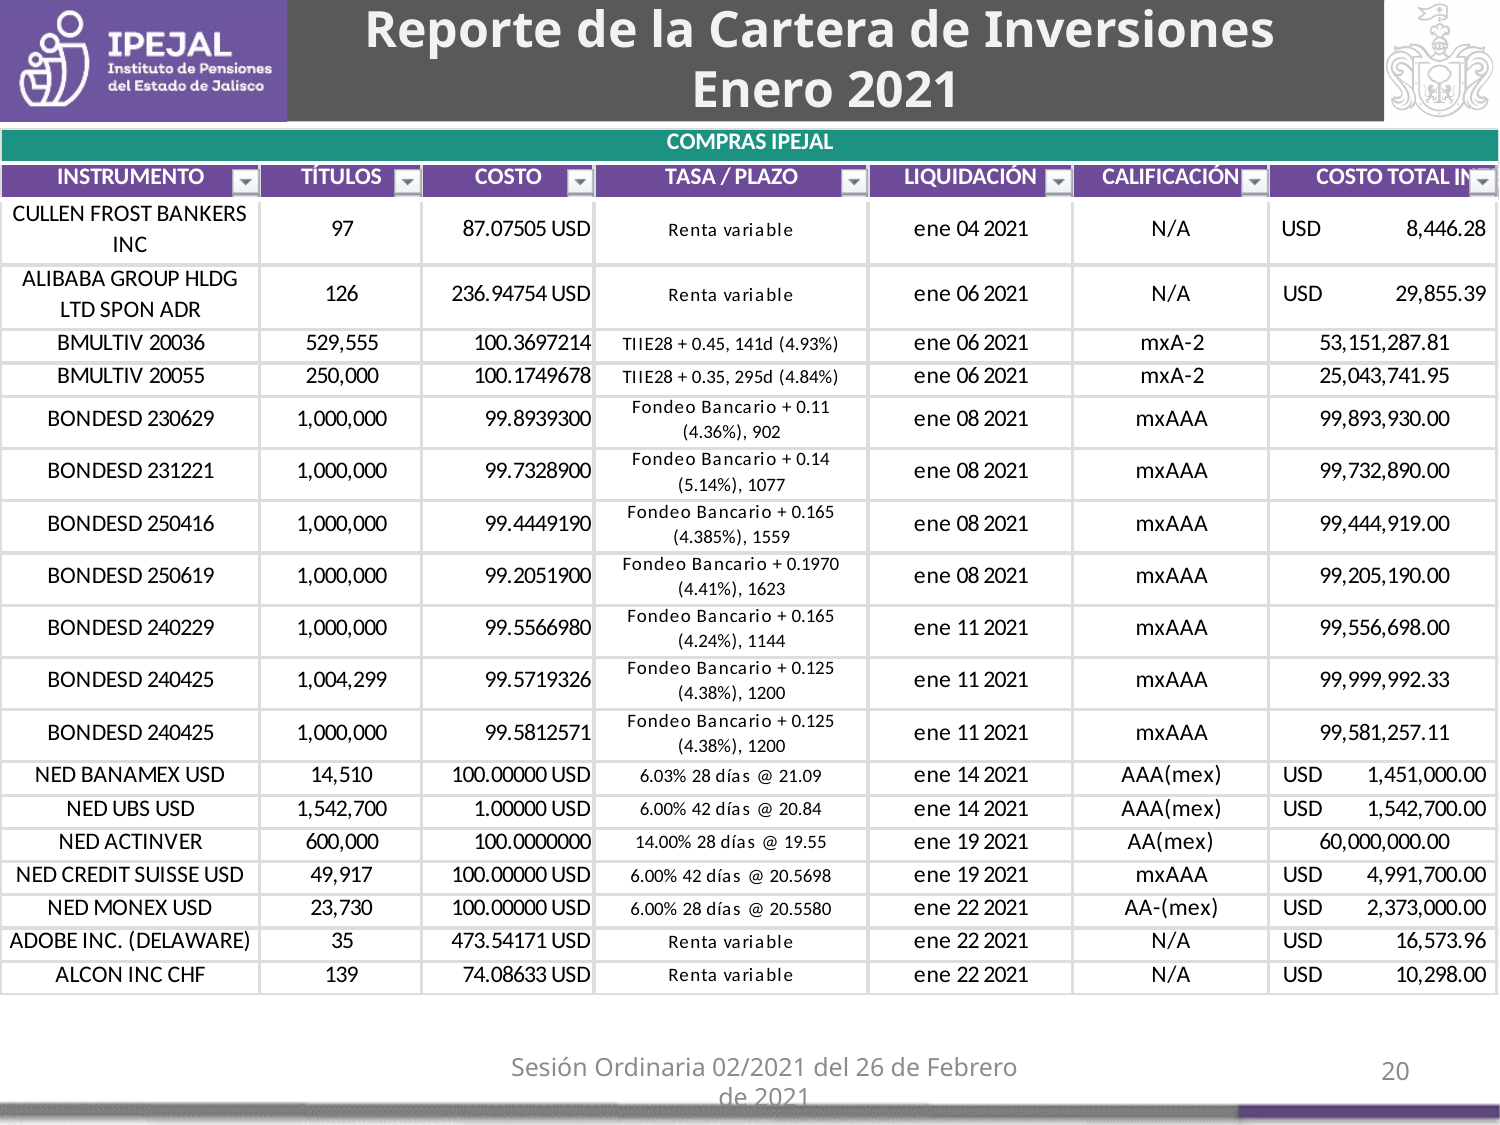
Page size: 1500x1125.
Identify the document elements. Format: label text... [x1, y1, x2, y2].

picture [0, 128, 1500, 997]
text_box Sesión Ordinaria 02/2021 del 26 de Febrero de 2021 [483, 1051, 1046, 1112]
picture [0, 0, 276, 122]
text_box Reporte de la Cartera de Inversiones Enero 2021 [276, 0, 1377, 128]
slide_number 19 [1074, 1042, 1425, 1103]
picture [0, 1096, 1500, 1125]
